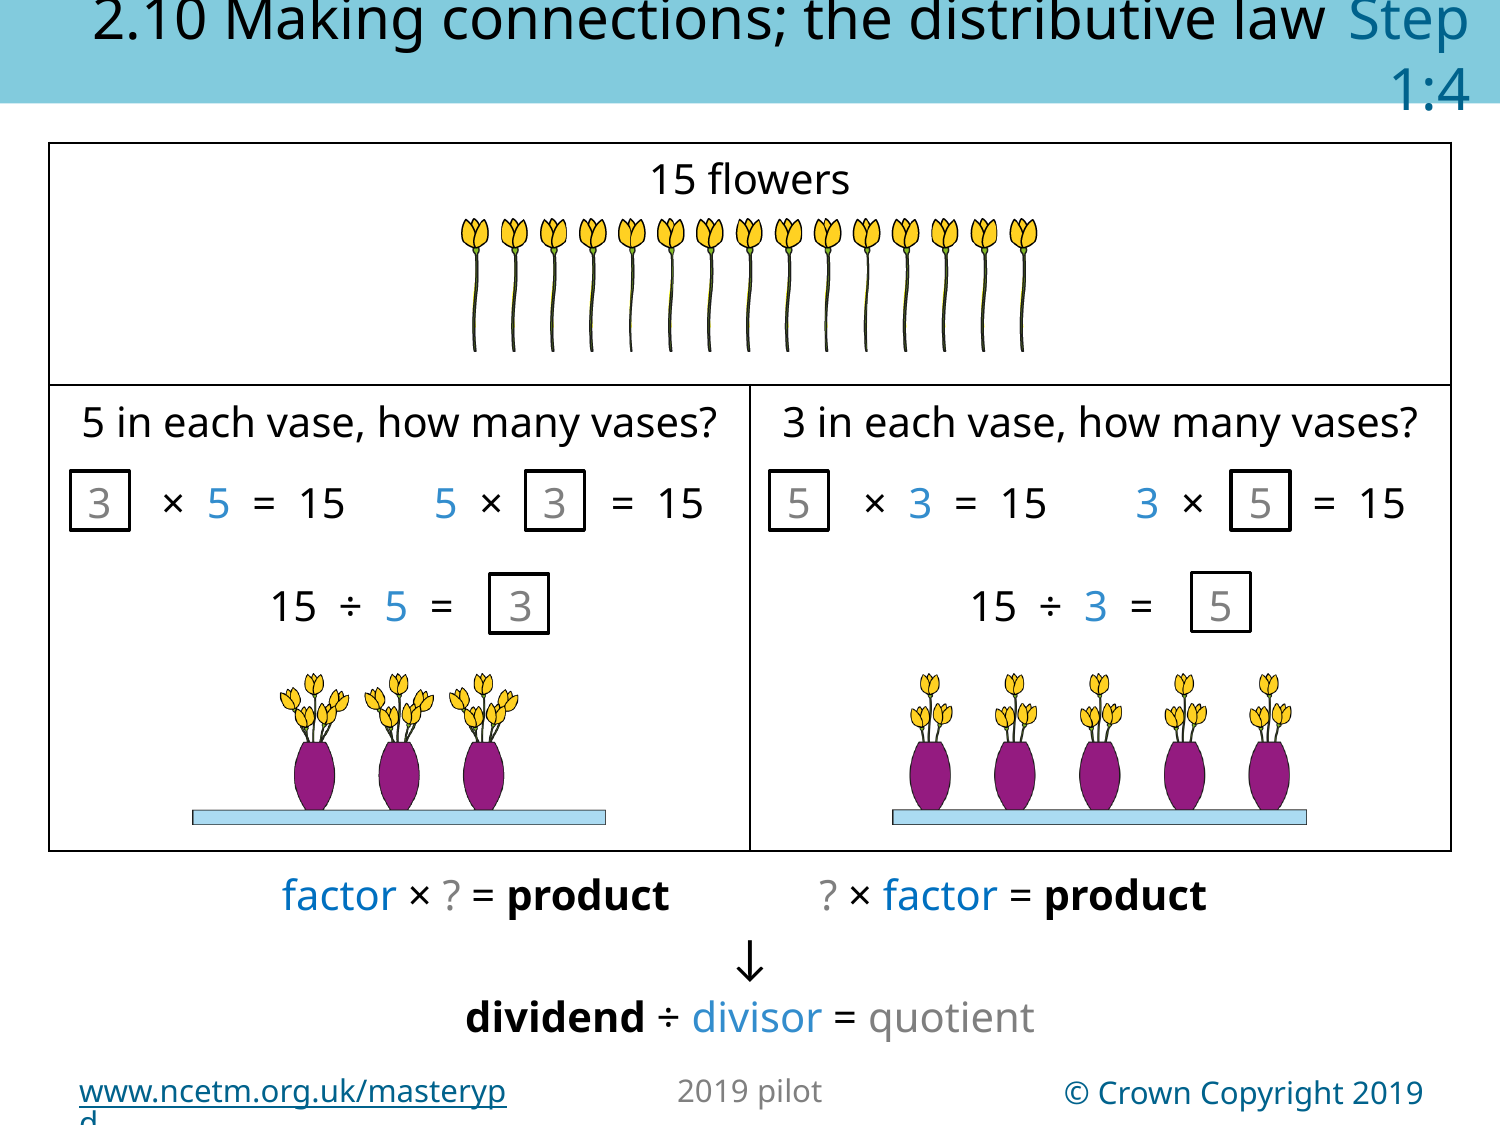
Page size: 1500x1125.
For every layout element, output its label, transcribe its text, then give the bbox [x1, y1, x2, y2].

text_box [266, 860, 1233, 1050]
list 2.10 Making connections; the distributive law Step 1:4 [0, 0, 1500, 104]
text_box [69, 218, 1431, 825]
table_cell 5 in each vase, how many vases? [50, 386, 749, 850]
table_cell 3 in each vase, how many vases? [751, 386, 1450, 850]
table_header 15 flowers [50, 144, 1450, 384]
